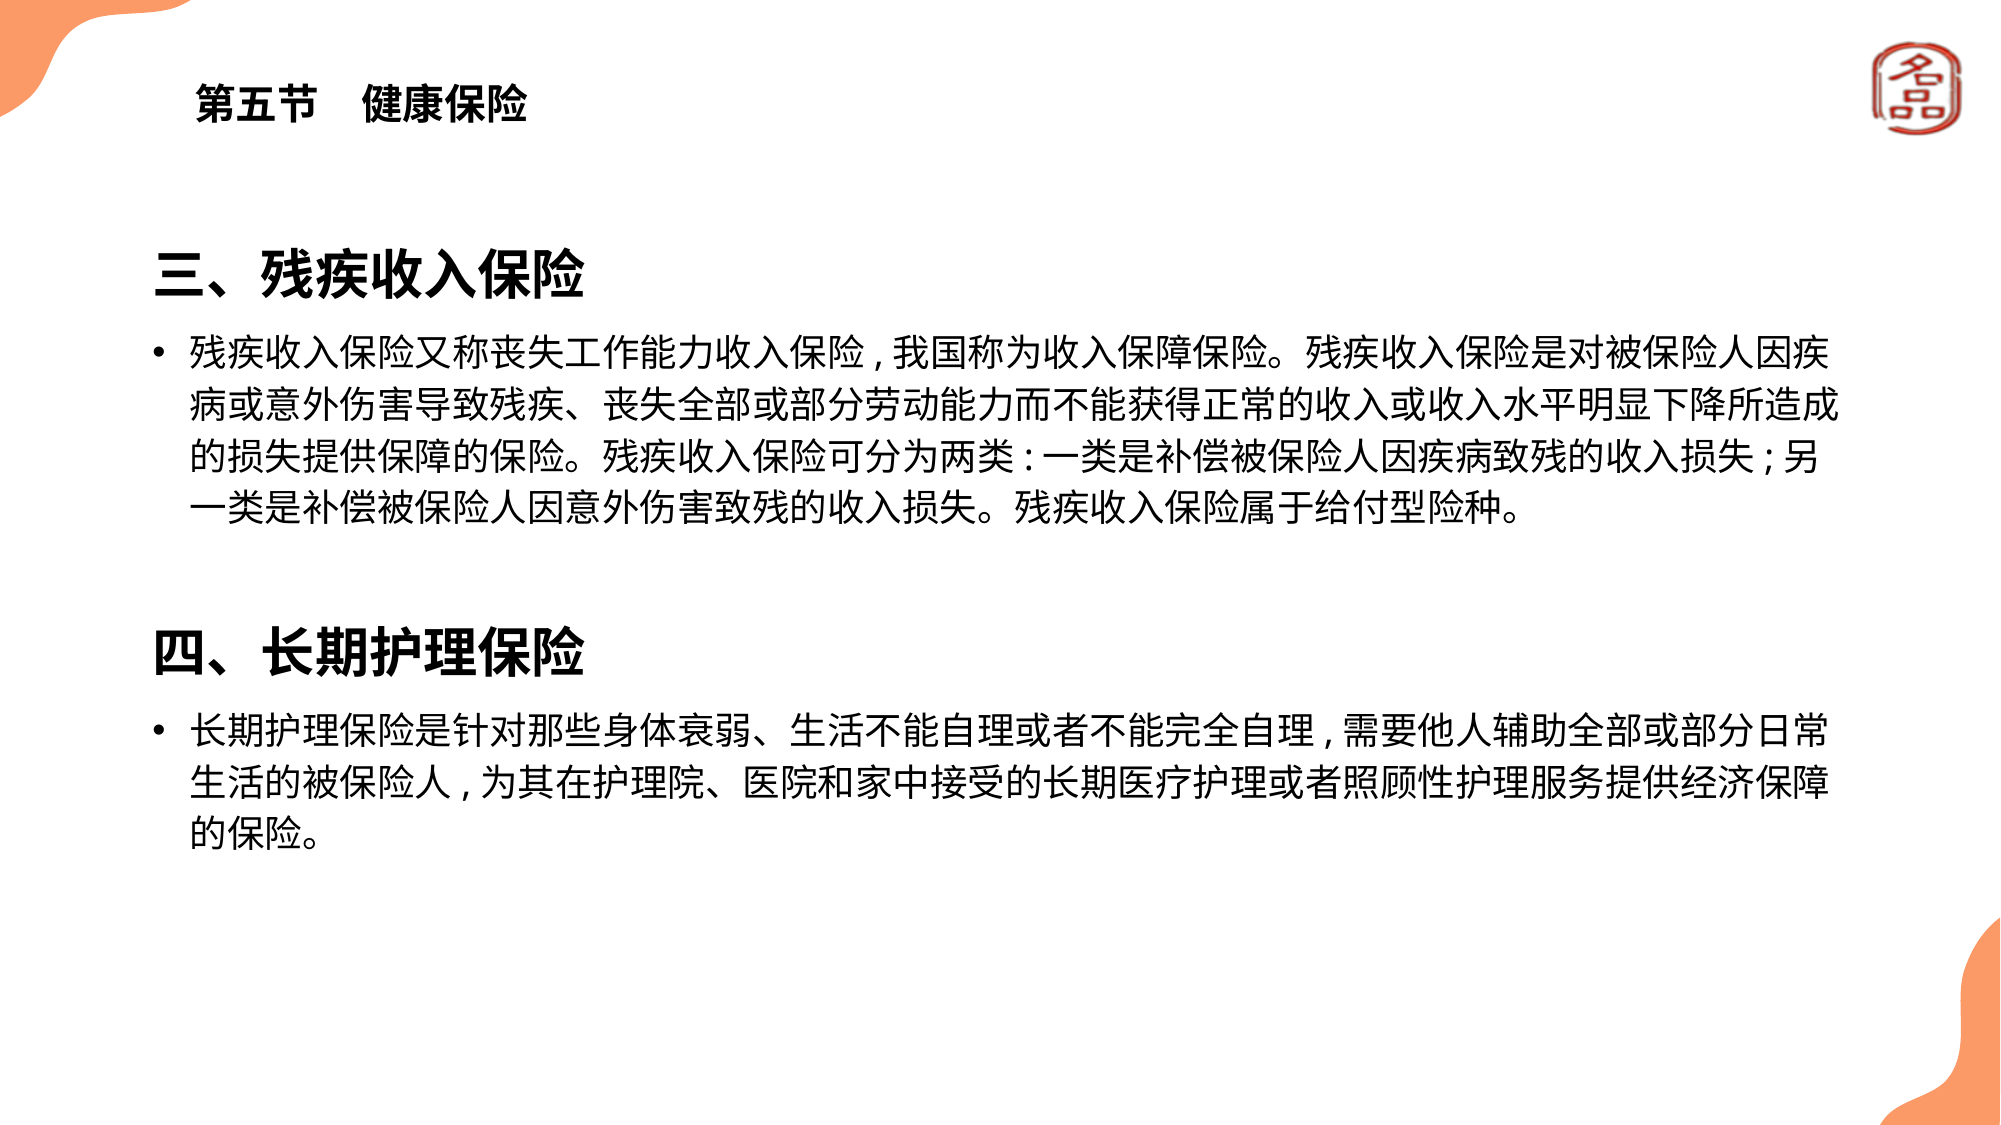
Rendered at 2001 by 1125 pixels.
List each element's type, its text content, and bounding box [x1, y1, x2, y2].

title 第五节 健康保险 [137, 60, 1863, 152]
list 三、残疾收入保险 残疾收入保险又称丧失工作能力收入保险,我国称为收入保障保险。残疾收入保险是对被保险人因疾病或意外伤害导致残疾、丧失全部或部分劳动能力而不能获得正常的收入或收入水平明显下降所造成的损失提供保障的保险。残疾收入保险可分为两类:一类是补偿被保险人因疾病致残的收入损失;另一类是补偿被保险人因意外伤害致残的收入损失。残疾收入保险属于给付型险种。 四、长期护理保险 长期护理保险是针对那些身体衰弱、生活不能自理或者不能完全自理,需要他人辅助全部或部分日常生活的被保险人,为其在护理院、医院和家中接受的长期医疗护理或者照顾性护理服务提供经济保障的保险。 [137, 217, 1863, 1031]
picture [1861, 10, 1990, 147]
